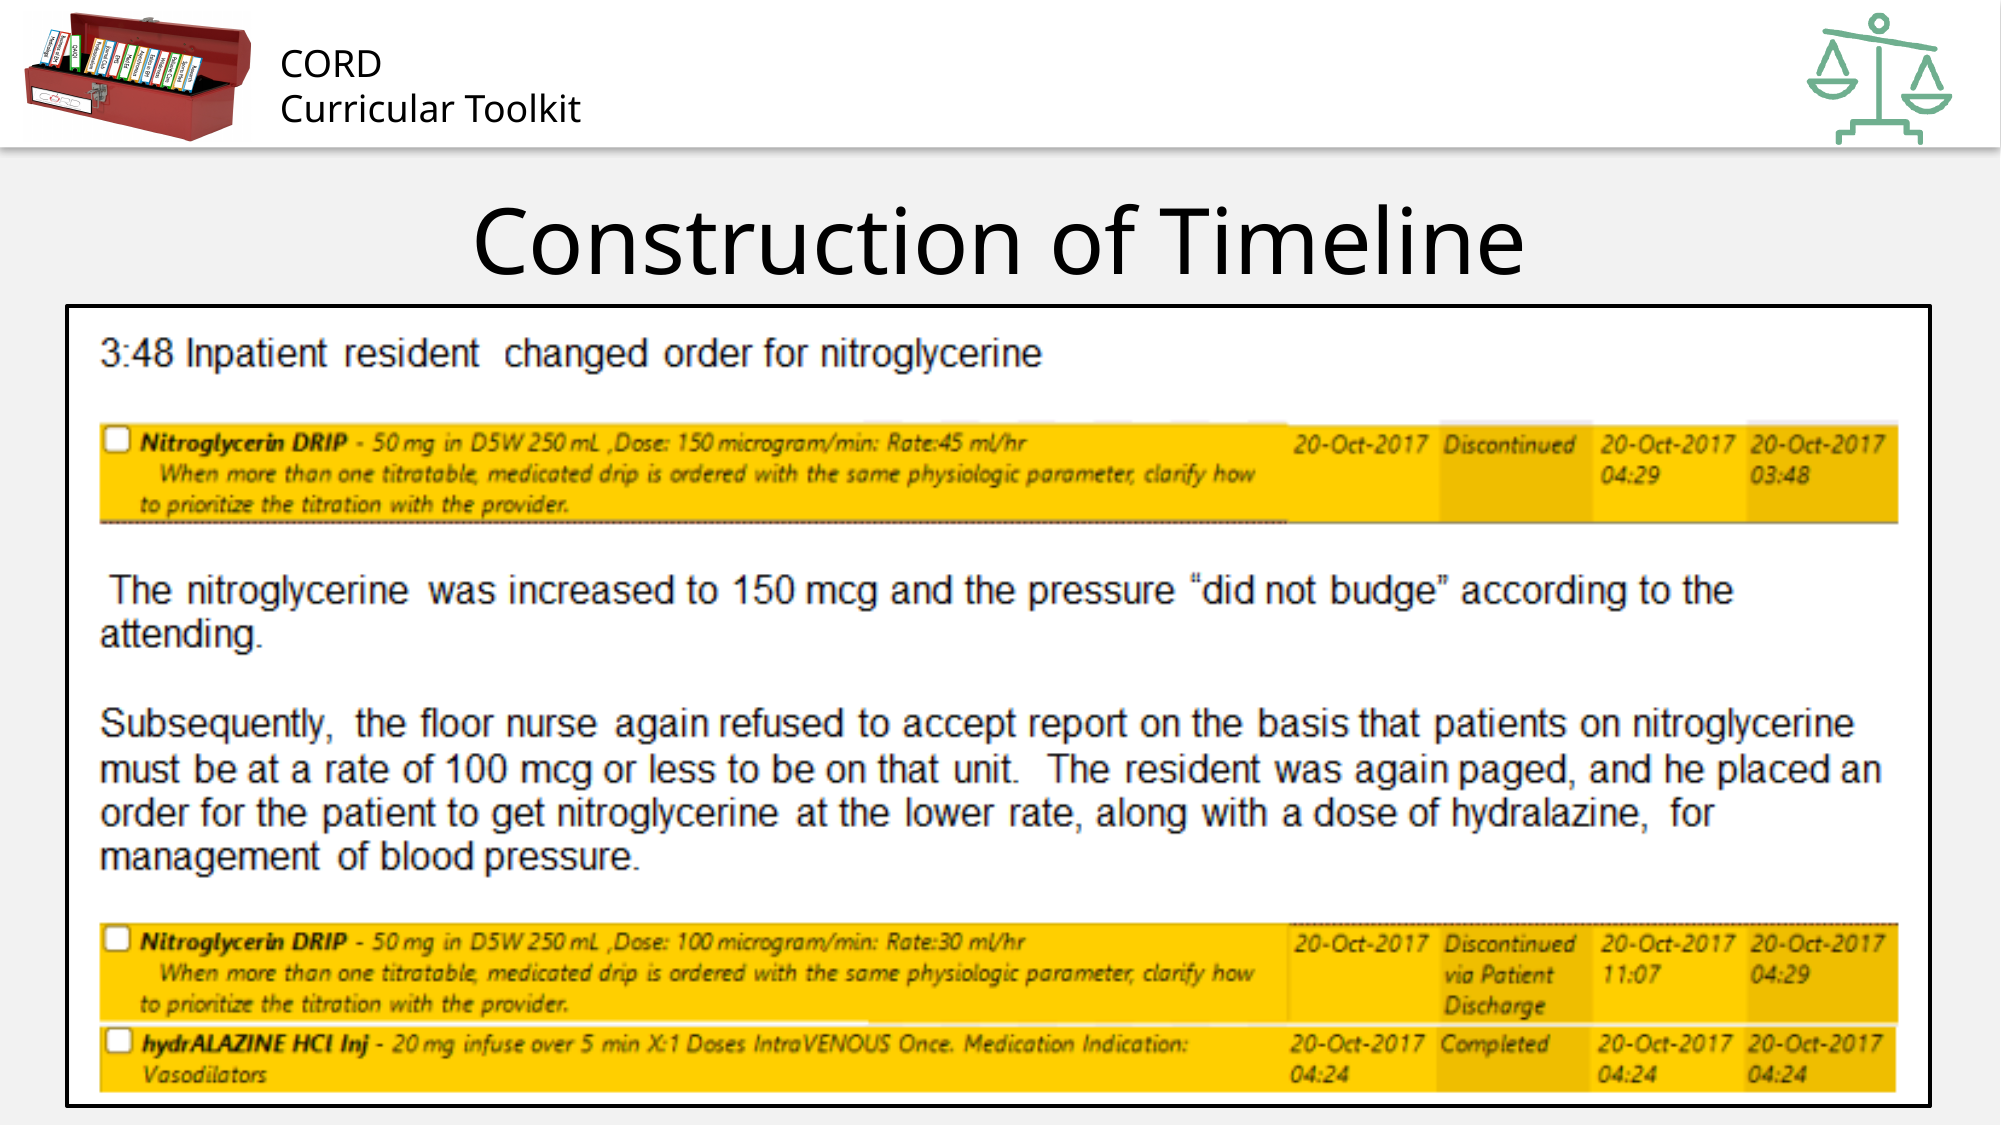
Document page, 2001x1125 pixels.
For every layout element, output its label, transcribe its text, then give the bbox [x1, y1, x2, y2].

picture [1796, 0, 1961, 161]
picture [69, 307, 1929, 1105]
text_box Construction of Timeline [99, 143, 1900, 304]
